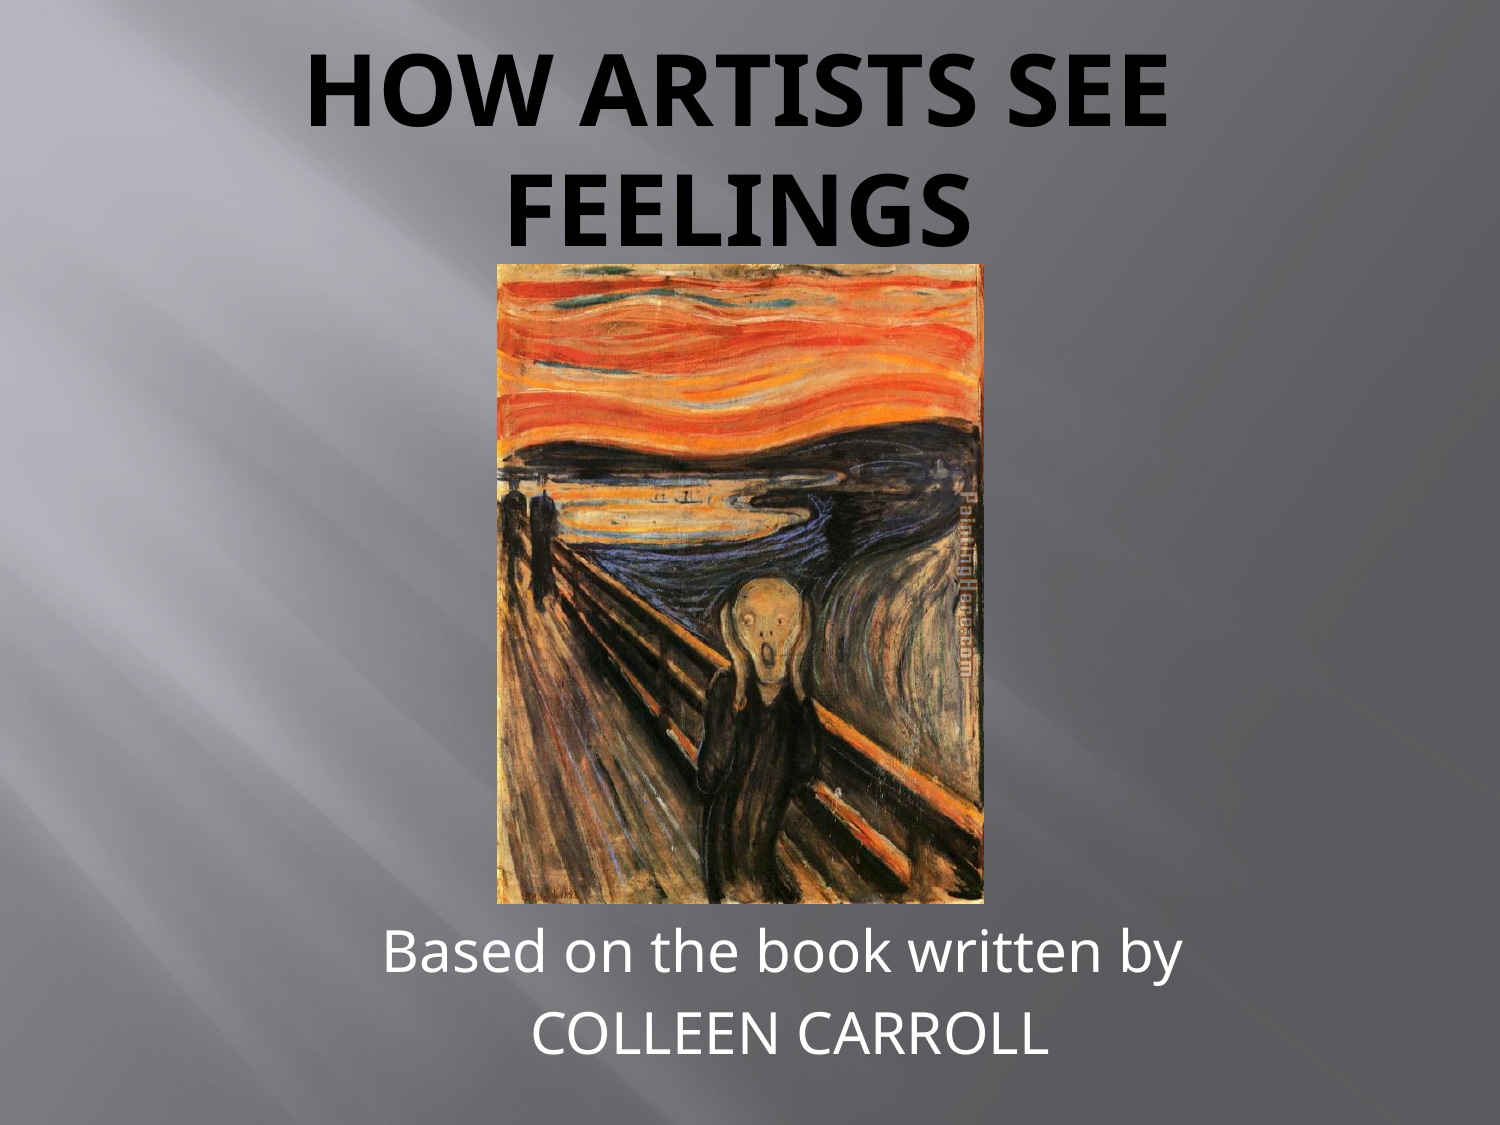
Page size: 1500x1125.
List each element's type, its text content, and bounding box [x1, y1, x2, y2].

title How Artists See Feelings [62, 0, 1413, 267]
subtitle Based on the book written by COLLEEN CARROLL [190, 907, 1390, 1092]
picture [497, 264, 984, 905]
